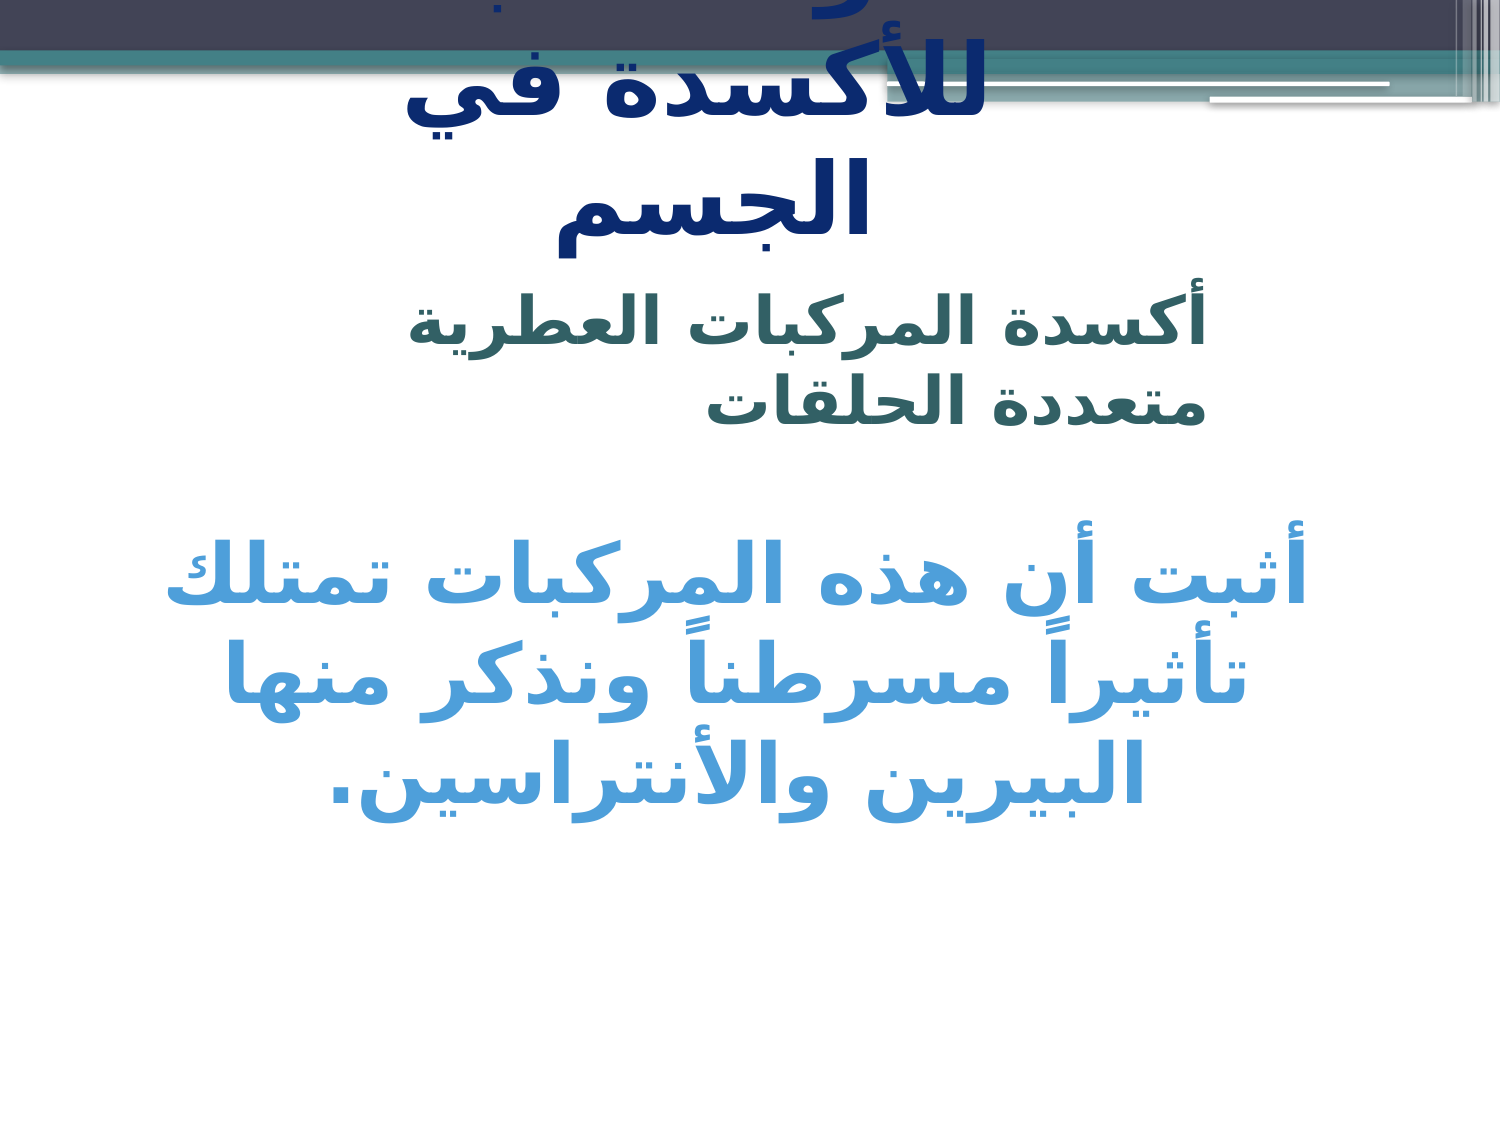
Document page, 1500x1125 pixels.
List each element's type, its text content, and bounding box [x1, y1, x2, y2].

text_box أثبت أن هذه المركبات تمتلك تأثيراً مسرطناً ونذكر منها البيرين والأنتراسين. [87, 512, 1388, 828]
text_box أكسدة المركبات العطرية متعددة الحلقات [187, 270, 1225, 445]
title المواد القابلة للأكسدة في الجسم [212, 126, 1182, 263]
